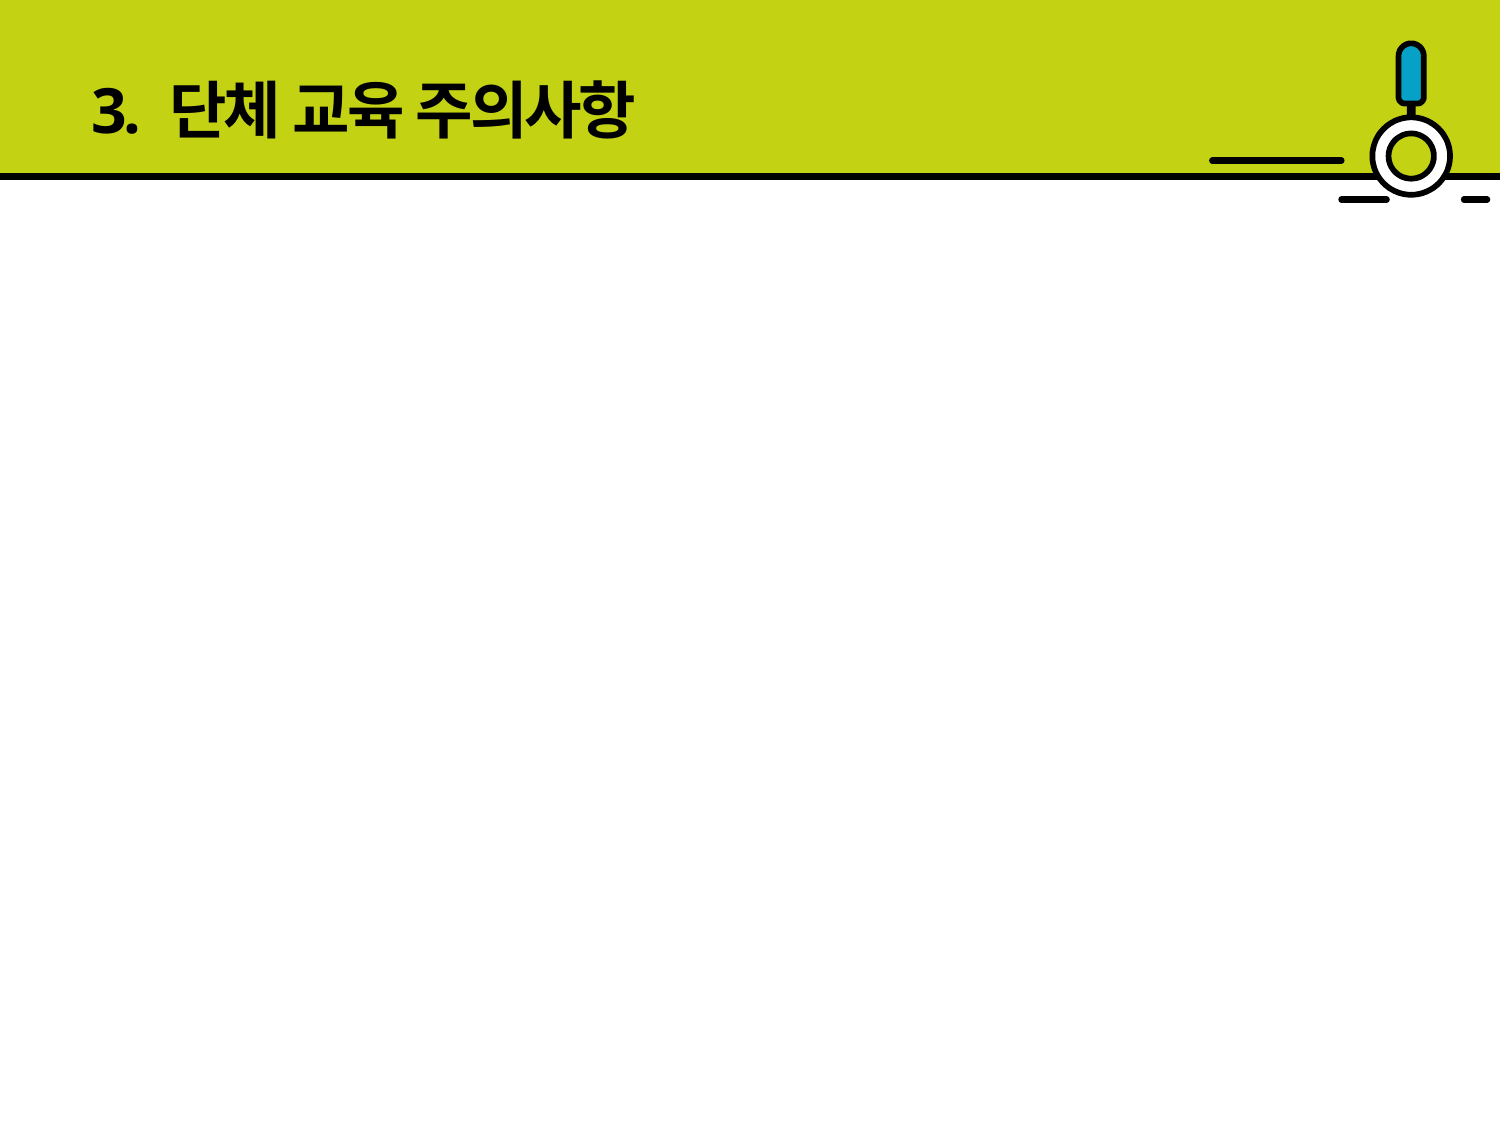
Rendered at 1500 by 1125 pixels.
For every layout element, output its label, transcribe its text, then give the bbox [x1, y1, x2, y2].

text_box 3. 단체 교육 주의사항 [76, 26, 1418, 154]
